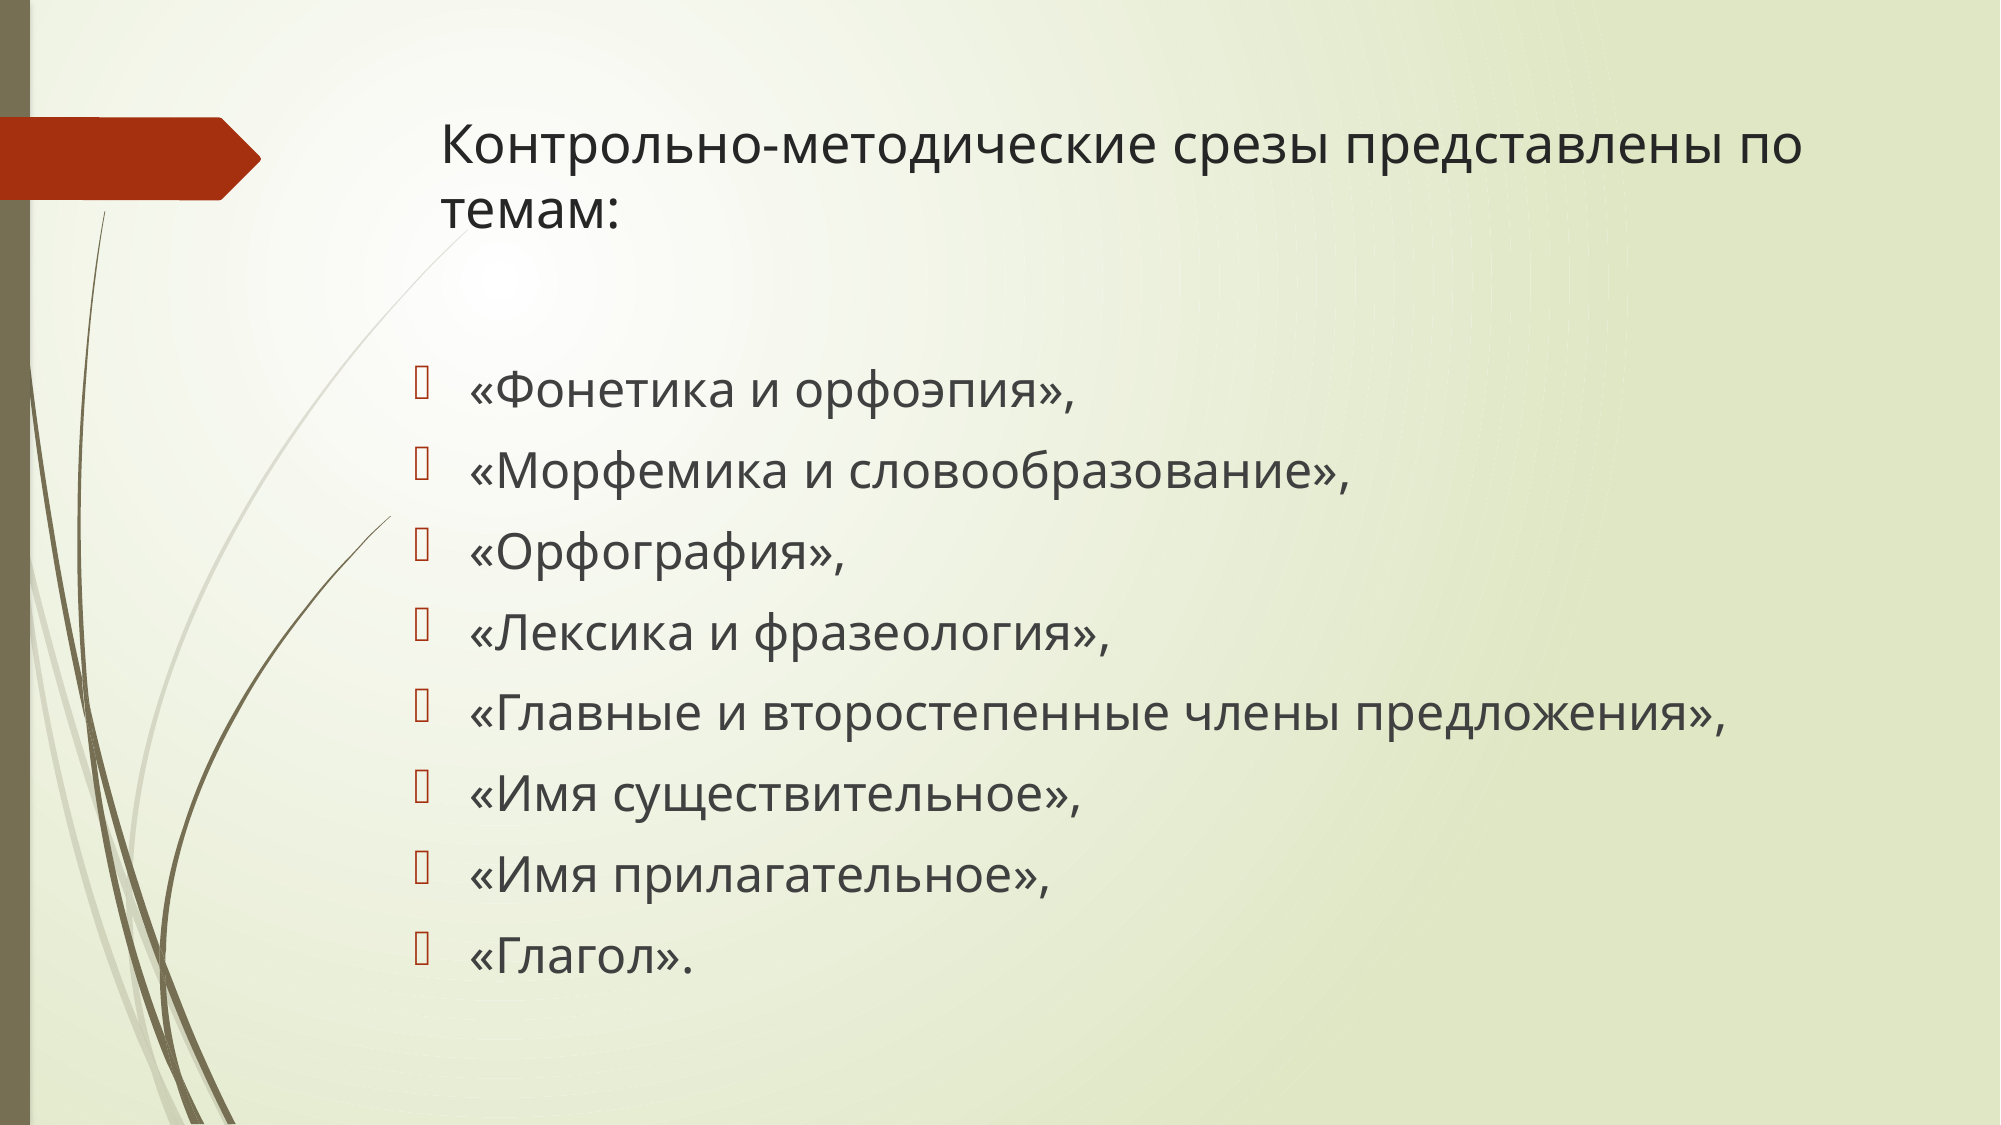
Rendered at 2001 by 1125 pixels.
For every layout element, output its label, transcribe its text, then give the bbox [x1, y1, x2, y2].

title Контрольно-методические срезы представлены по темам: [425, 102, 1888, 313]
list «Фонетика и орфоэпия», «Морфемика и словообразование», «Орфография», «Лексика и фразеология», «Главные и второстепенные члены предложения», «Имя существительное», «Имя прилагательное», «Глагол». [398, 350, 1888, 1018]
